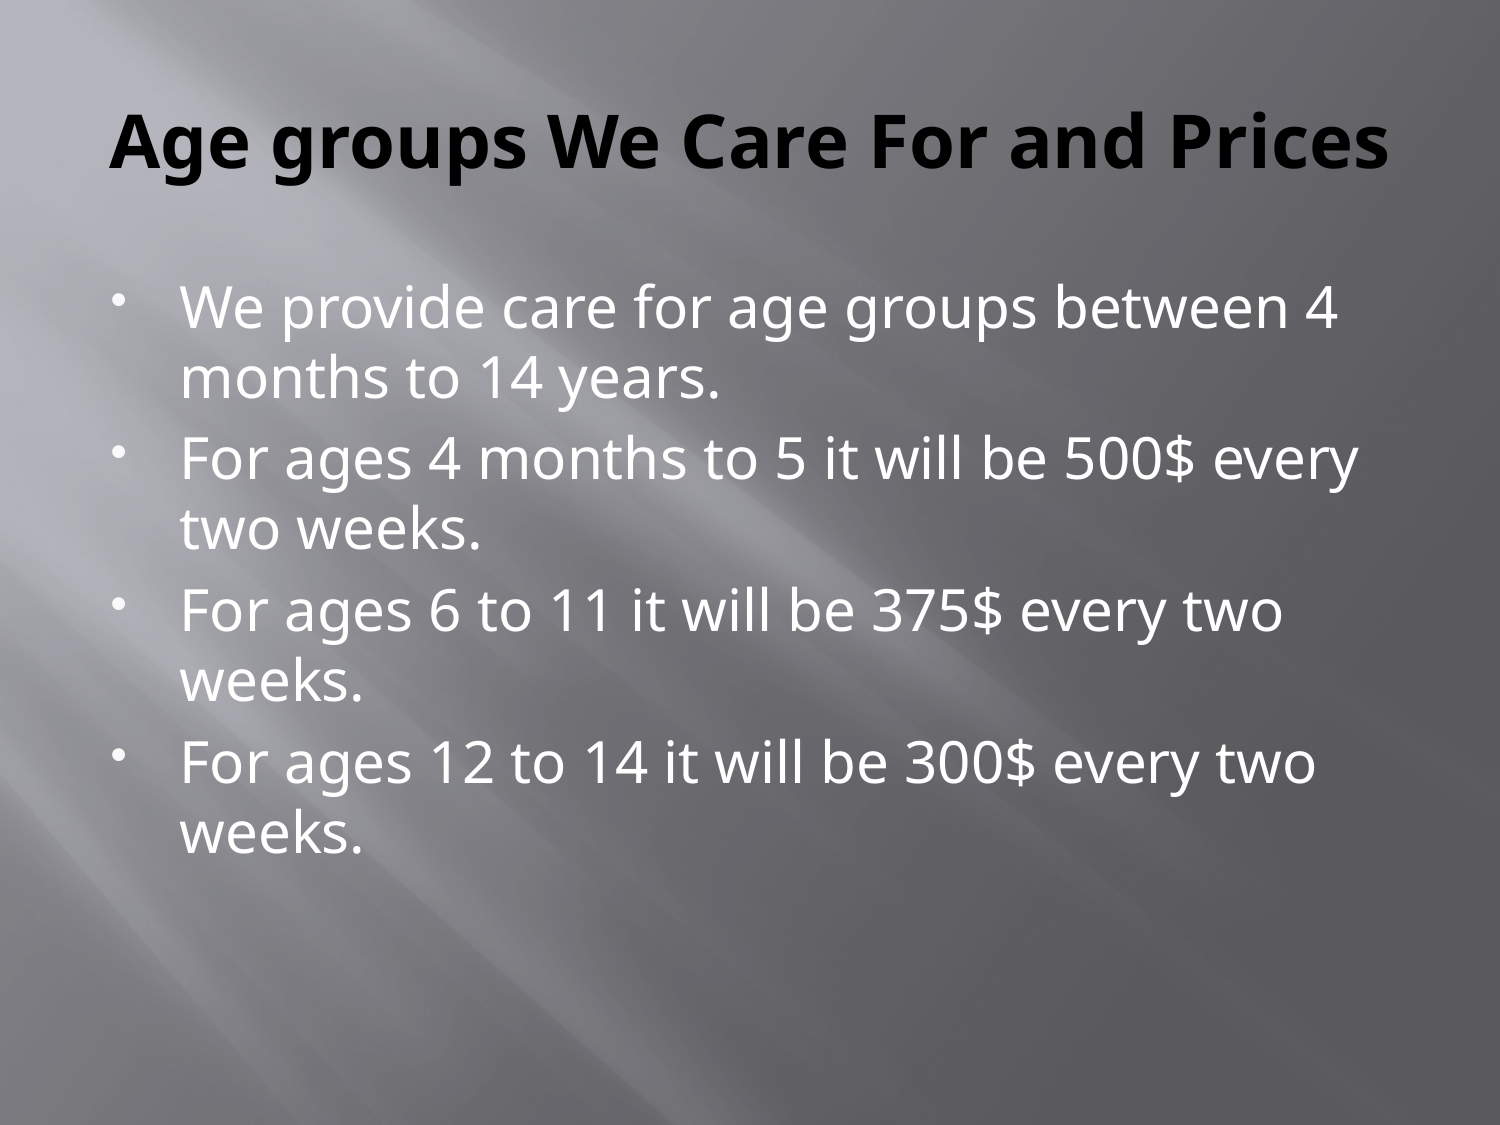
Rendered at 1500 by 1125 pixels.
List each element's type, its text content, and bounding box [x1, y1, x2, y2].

list We provide care for age groups between 4 months to 14 years. For ages 4 months to 5 it will be 500$ every two weeks. For ages 6 to 11 it will be 375$ every two weeks. For ages 12 to 14 it will be 300$ every two weeks. [75, 262, 1425, 1035]
title Age groups We Care For and Prices [75, 45, 1425, 233]
